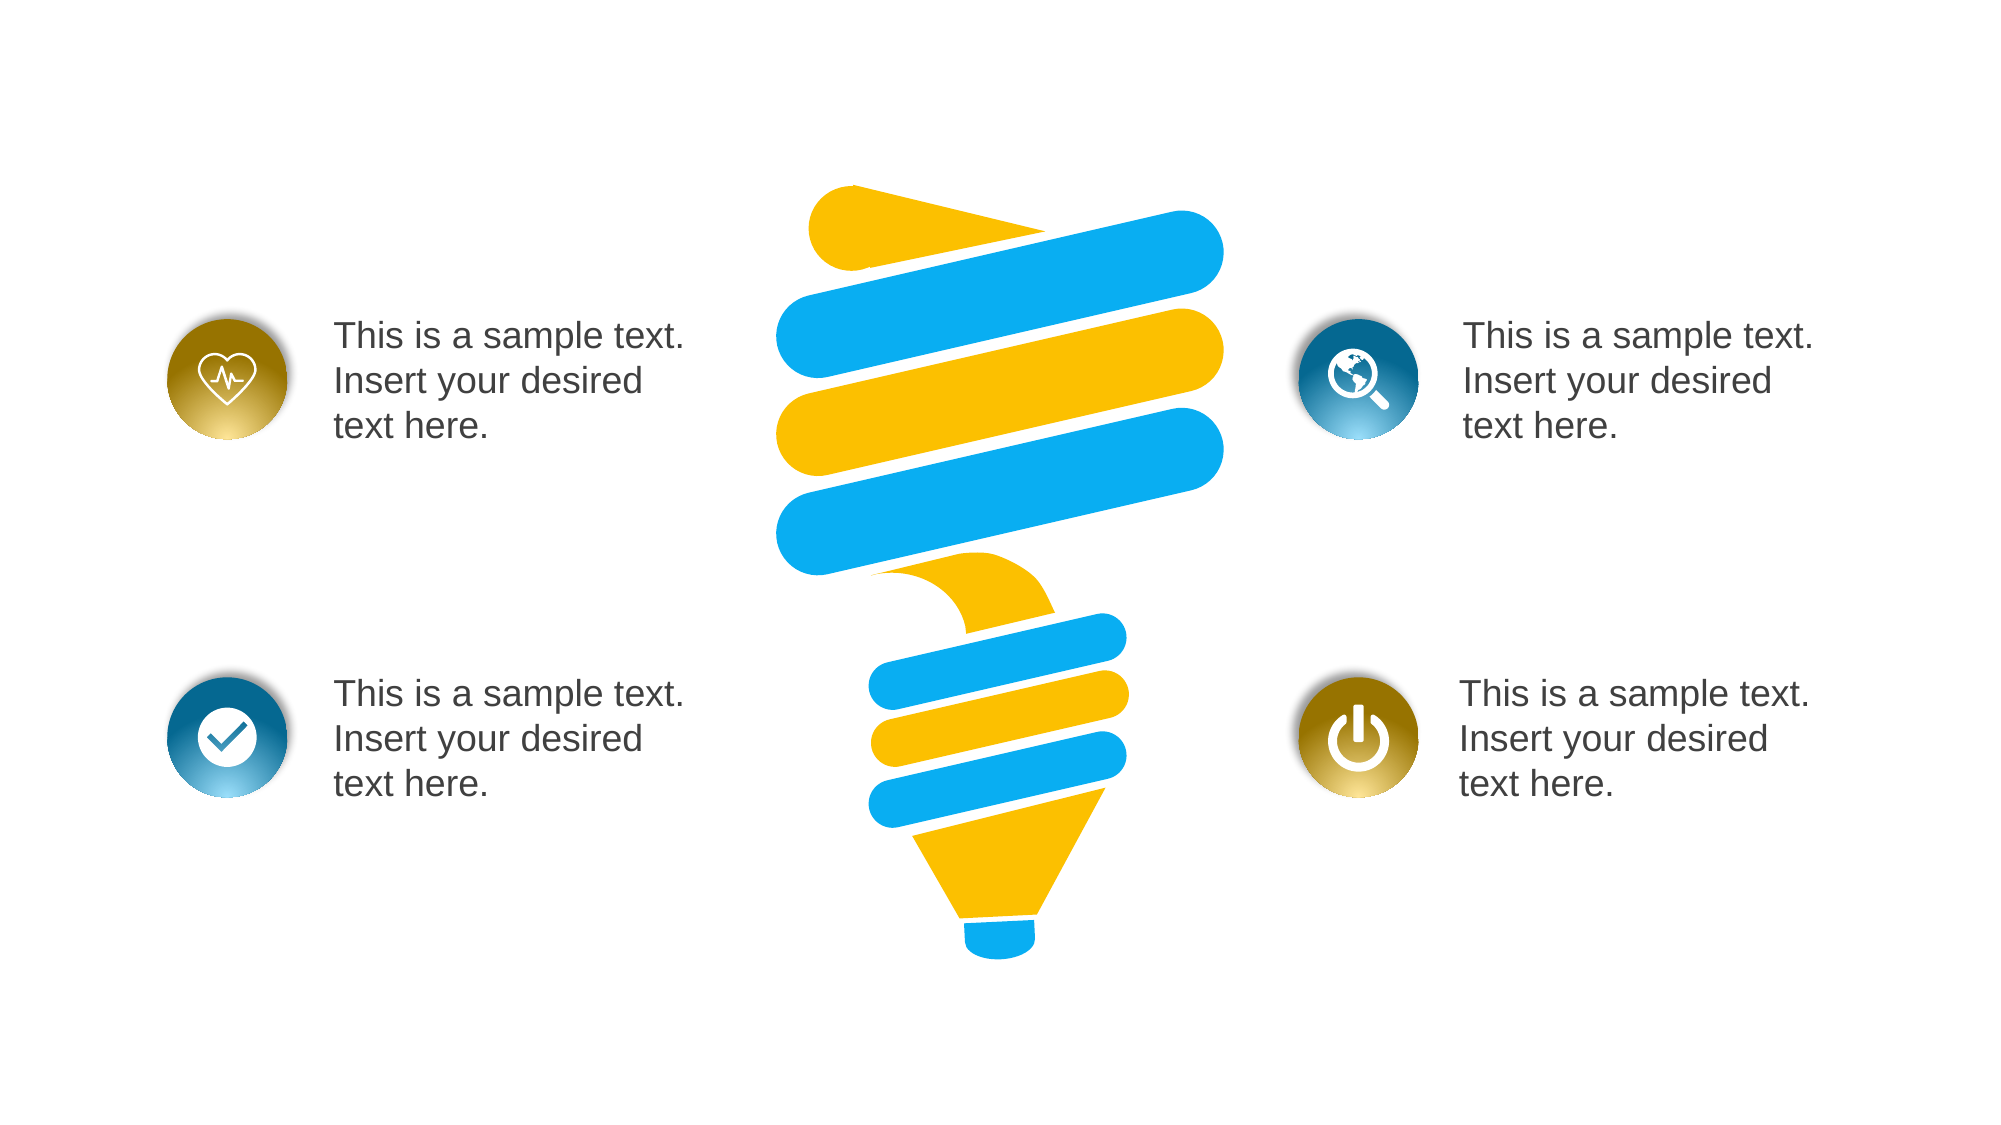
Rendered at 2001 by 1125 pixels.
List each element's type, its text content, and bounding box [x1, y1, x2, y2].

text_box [1298, 677, 1419, 798]
text_box This is a sample text. Insert your desired text here. [1448, 303, 1831, 454]
text_box This is a sample text. Insert your desired text here. [318, 303, 702, 454]
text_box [1298, 319, 1419, 440]
text_box This is a sample text. Insert your desired text here. [318, 661, 702, 812]
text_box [771, 165, 1229, 960]
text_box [167, 677, 288, 798]
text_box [167, 319, 288, 440]
text_box This is a sample text. Insert your desired text here. [1444, 661, 1827, 812]
